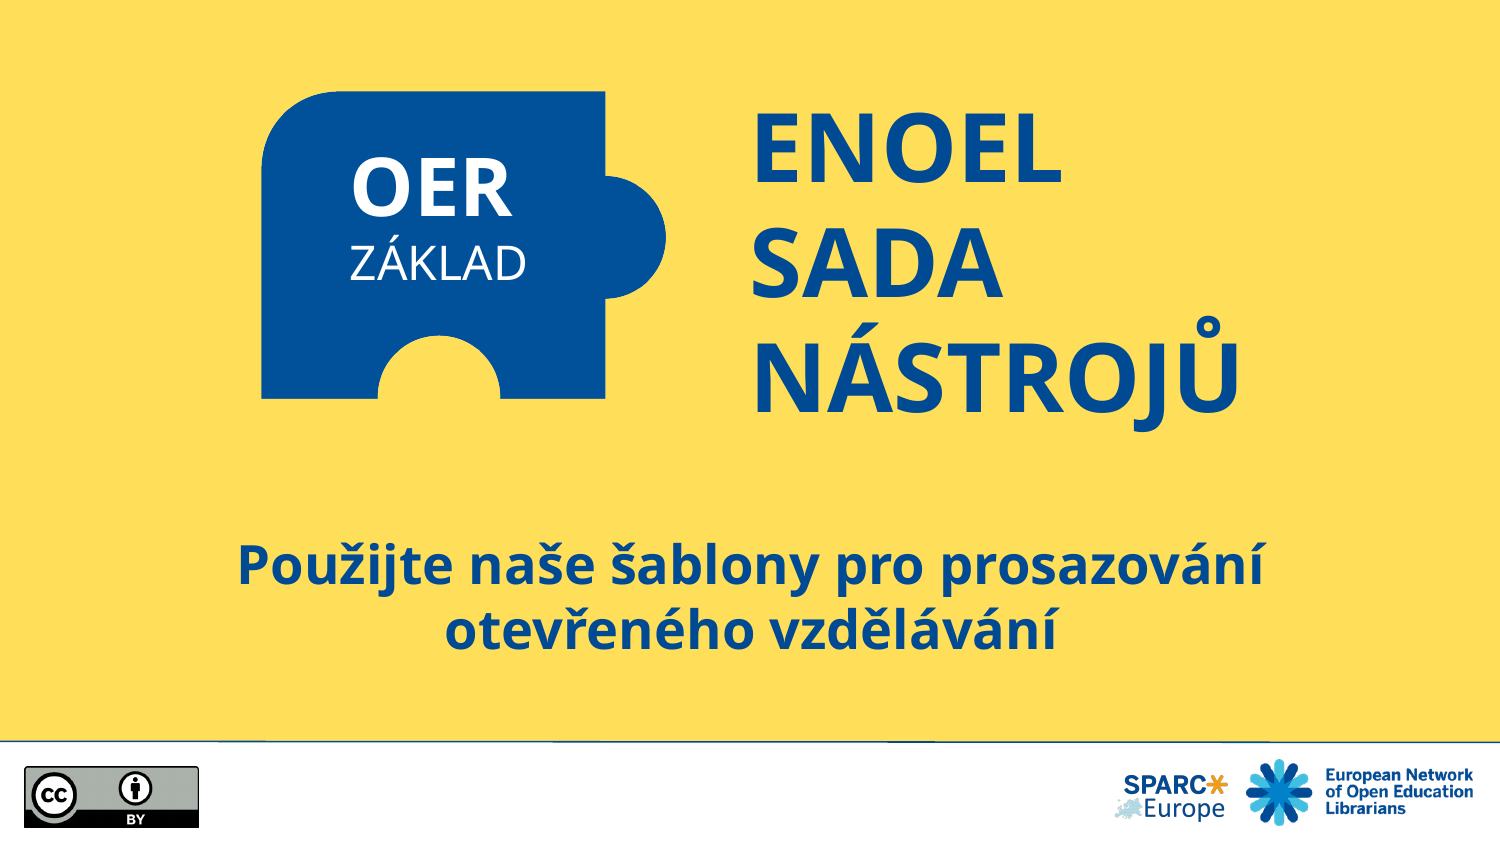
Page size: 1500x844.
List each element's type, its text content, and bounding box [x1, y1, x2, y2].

text_box ENOEL SADA NÁSTROJŮ [734, 72, 1386, 448]
text_box Použijte naše šablony pro prosazování otevřeného vzdělávání [63, 515, 1440, 676]
picture [1246, 759, 1473, 826]
text_box OER ZÁKLAD [671, 116, 951, 309]
text_box [0, 750, 1500, 844]
picture [24, 765, 199, 828]
picture [261, 91, 666, 399]
picture [1114, 757, 1232, 824]
